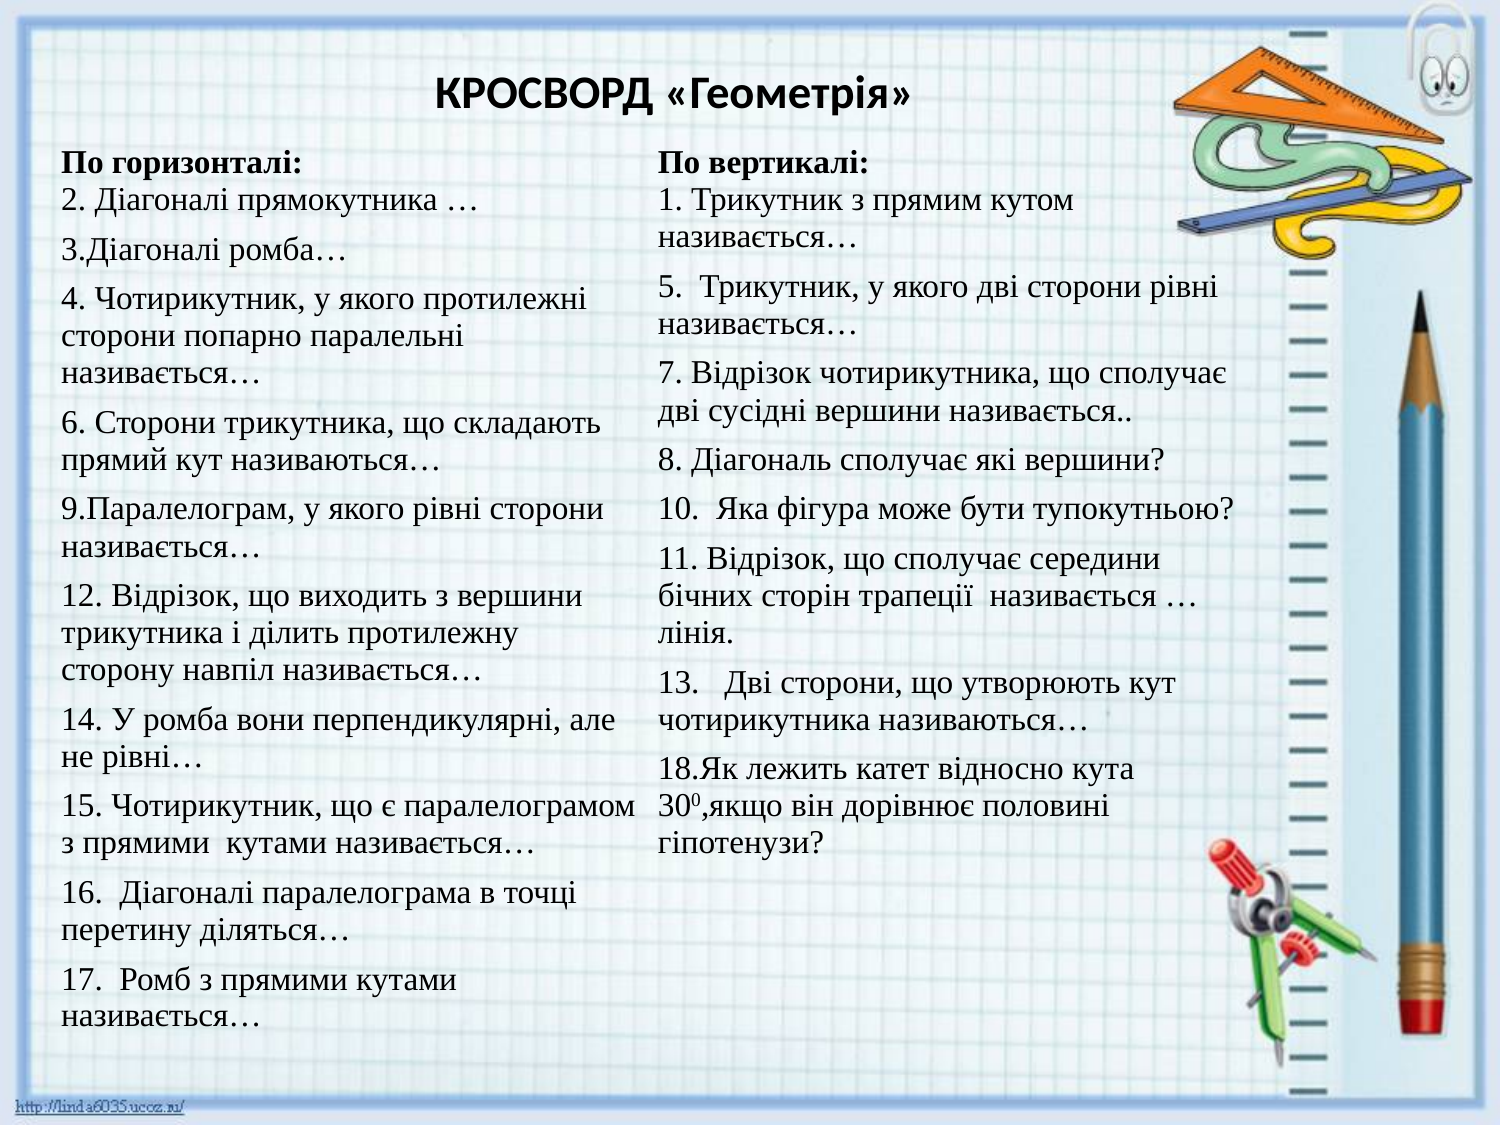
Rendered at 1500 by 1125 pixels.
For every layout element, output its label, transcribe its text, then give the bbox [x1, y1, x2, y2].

title КРОСВОРД «Геометрія» [0, 54, 1350, 183]
table_header По вертикалі: [650, 125, 1246, 181]
picture [0, 0, 1500, 1125]
table_header По горизонталі: [53, 125, 650, 181]
table_cell 1. Трикутник з прямим кутом називається… 5. Трикутник, у якого дві сторони рівні називається… 7. Відрізок чотирикутника, що сполучає дві сусідні вершини називається.. 8. Діагональ сполучає які вершини? 10. Яка фігура може бути тупокутньою? 11. Відрізок, що сполучає середини бічних сторін трапеції називається … лінія. 13. Дві сторони, що утворюють кут чотирикутника називаються… 18.Як лежить катет відносно кута 300,якщо він дорівнює половині гіпотенузи? [650, 181, 1246, 1073]
table_cell 2. Діагоналі прямокутника … 3.Діагоналі ромба… 4. Чотирикутник, у якого протилежні сторони попарно паралельні називається… 6. Сторони трикутника, що складають прямий кут називаються… 9.Паралелограм, у якого рівні сторони називається… 12. Відрізок, що виходить з вершини трикутника і ділить протилежну сторону навпіл називається… 14. У ромба вони перпендикулярні, але не рівні… 15. Чотирикутник, що є паралелограмом з прямими кутами називається… 16. Діагоналі паралелограма в точці перетину діляться… 17. Ромб з прямими кутами називається… [53, 181, 650, 1073]
